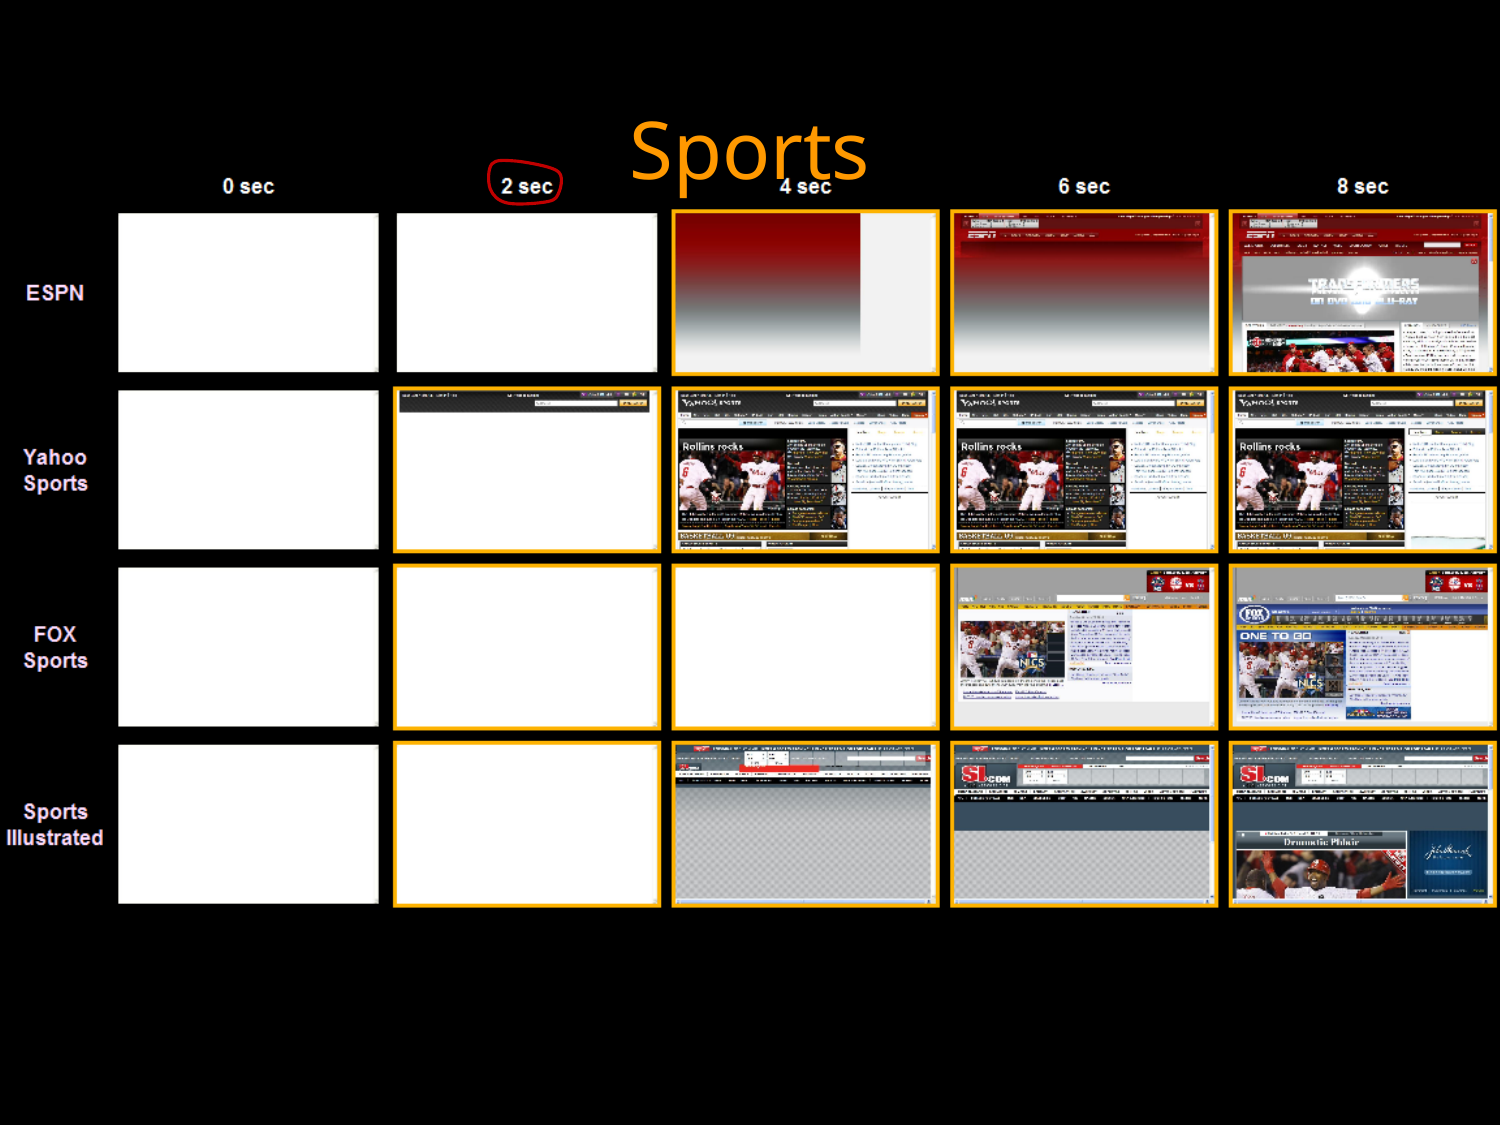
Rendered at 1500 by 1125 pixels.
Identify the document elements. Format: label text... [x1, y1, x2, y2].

picture [0, 169, 1500, 913]
text_box [490, 160, 548, 167]
text_box Sports [0, 0, 1500, 168]
